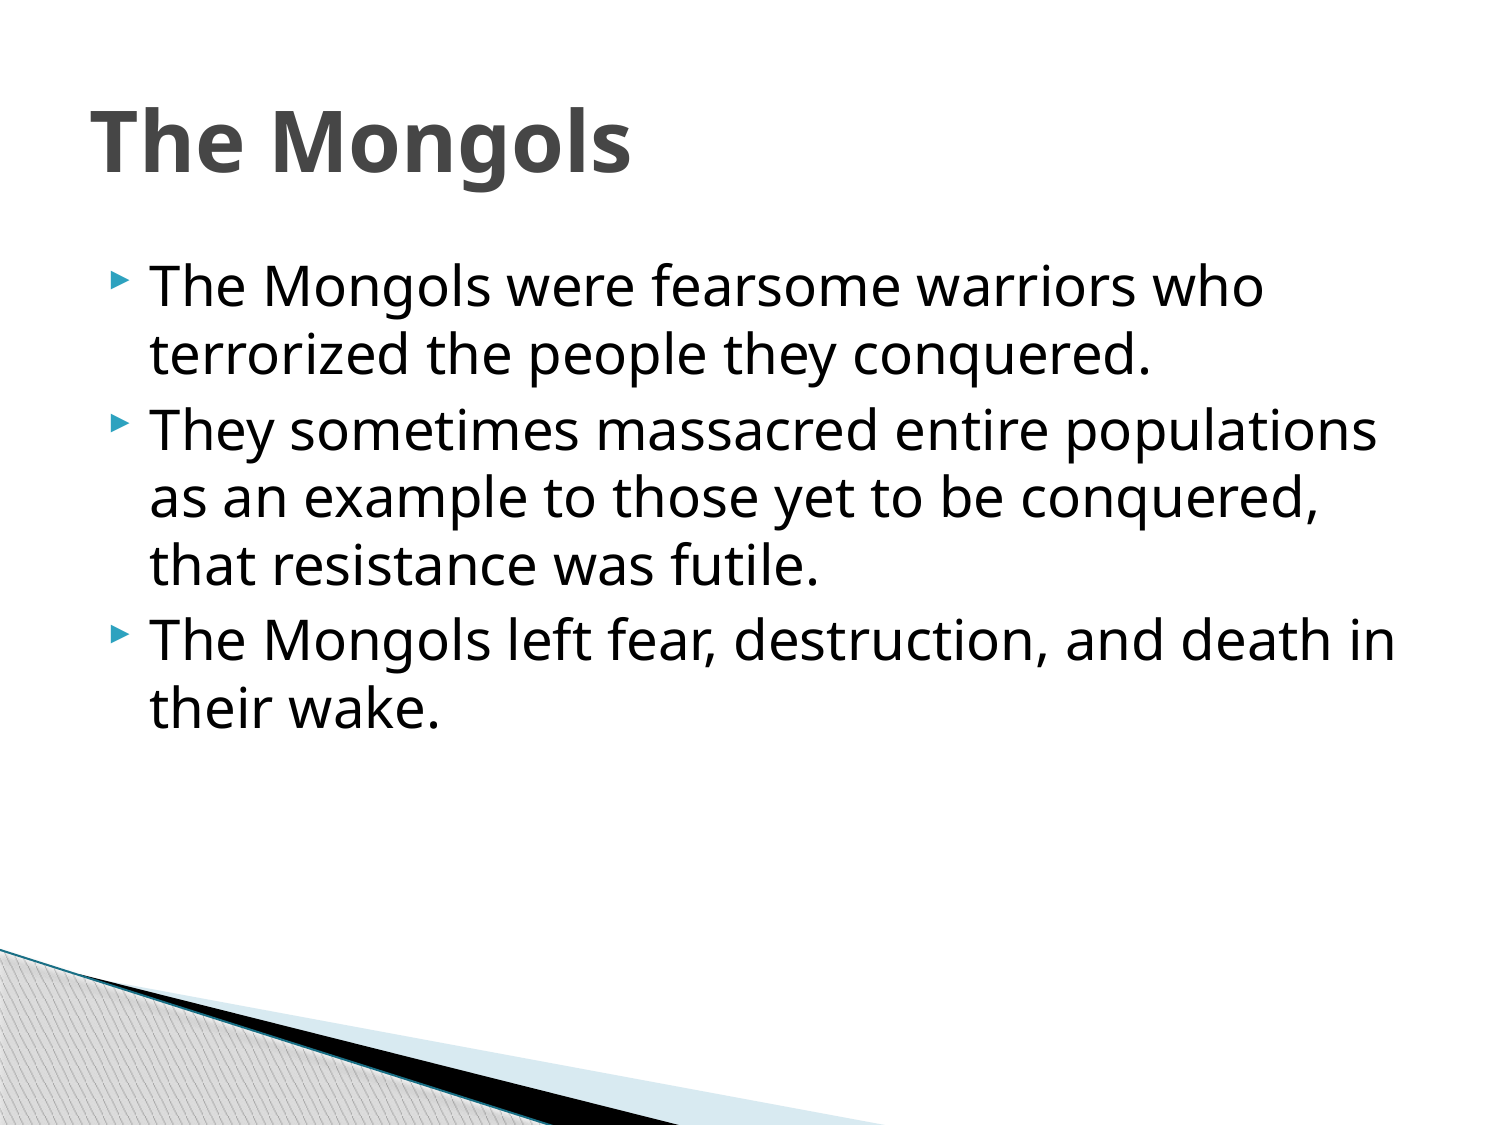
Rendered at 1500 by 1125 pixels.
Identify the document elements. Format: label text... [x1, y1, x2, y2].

list The Mongols were fearsome warriors who terrorized the people they conquered. They sometimes massacred entire populations as an example to those yet to be conquered, that resistance was futile. The Mongols left fear, destruction, and death in their wake. [75, 243, 1425, 986]
title The Mongols [75, 45, 1425, 233]
